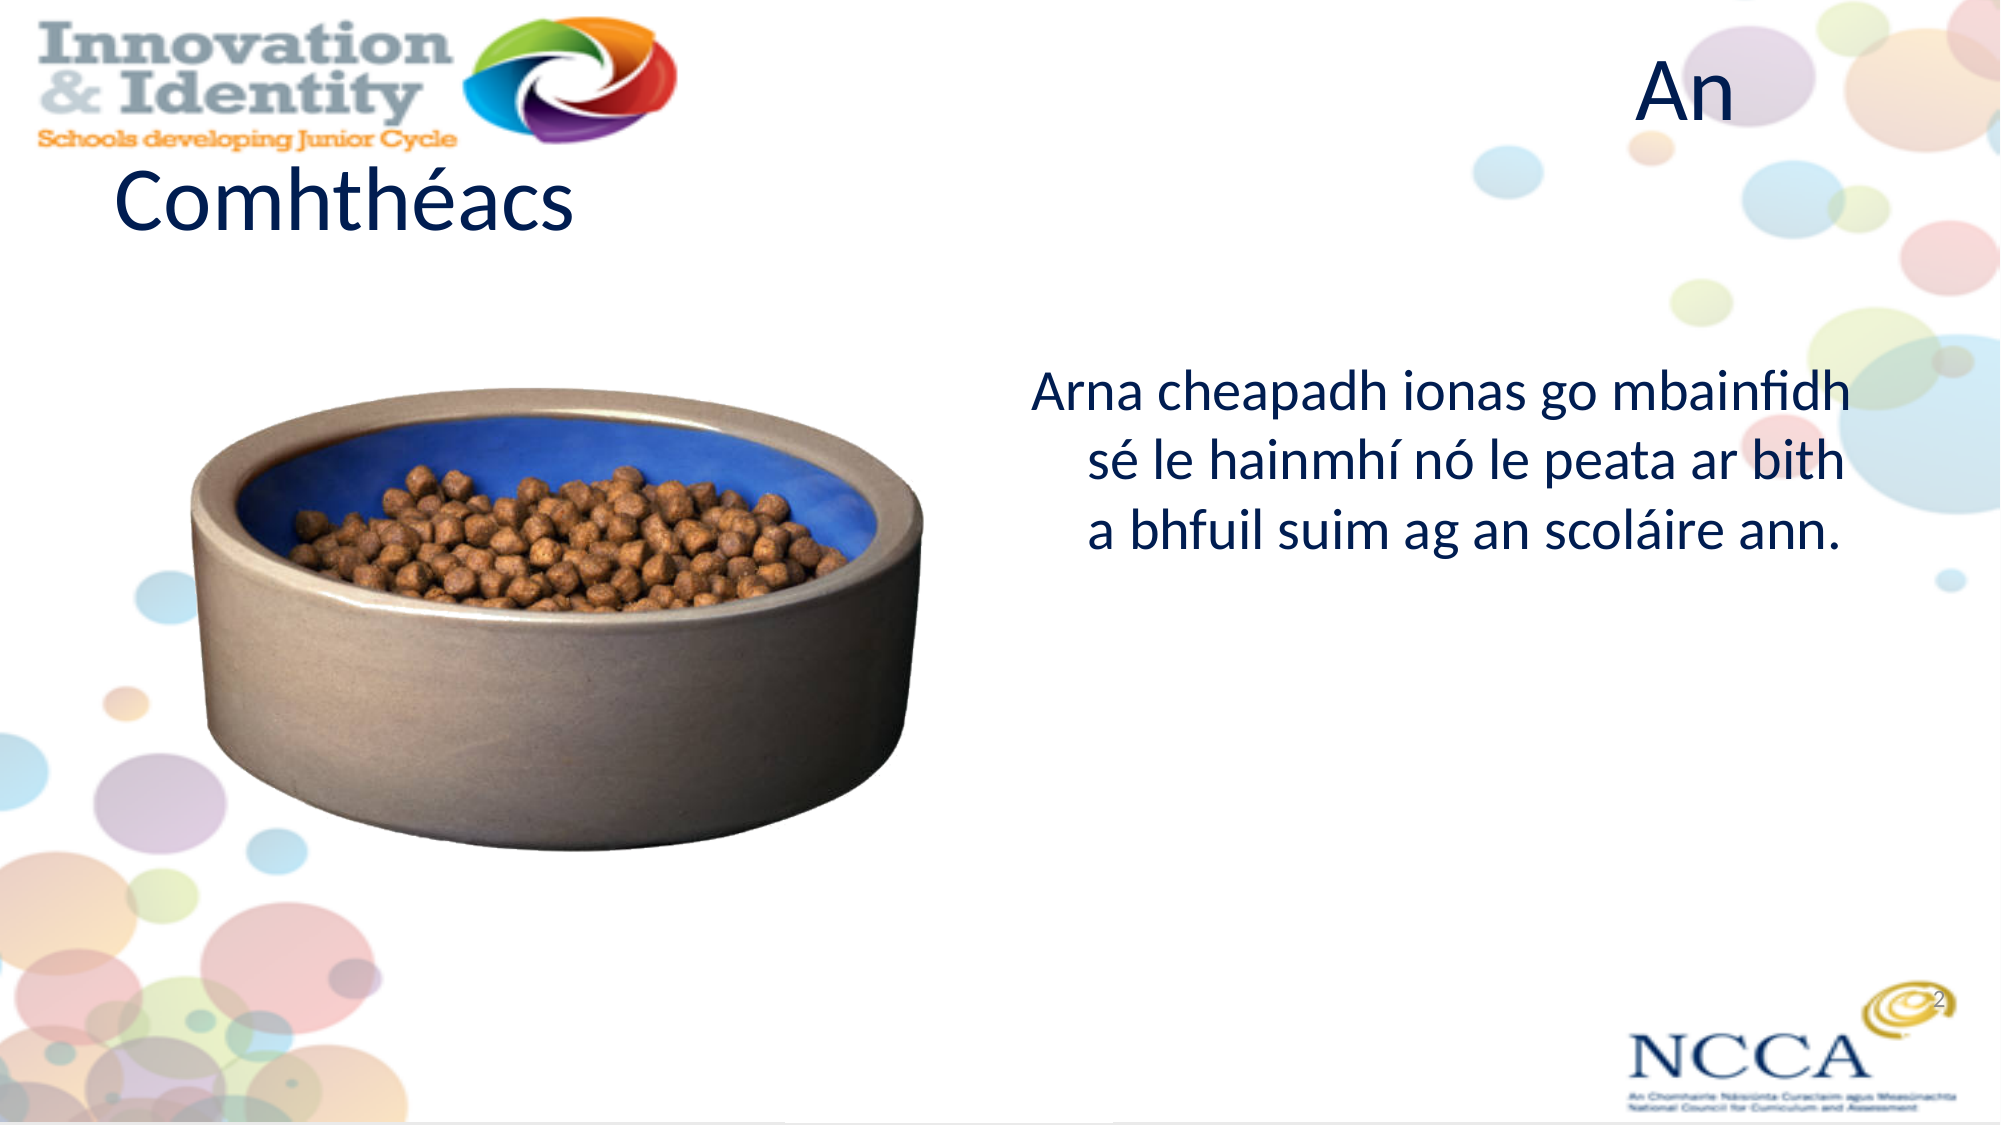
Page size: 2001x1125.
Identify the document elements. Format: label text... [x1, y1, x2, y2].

title An Comhthéacs [99, 45, 1900, 233]
slide_number 2 [1752, 967, 1961, 1028]
picture [0, 0, 2001, 1125]
list Arna cheapadh ionas go mbainfidh sé le hainmhí nó le peata ar bith a bhfuil suim ag an scoláire ann. [1016, 262, 1900, 1005]
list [158, 320, 957, 916]
